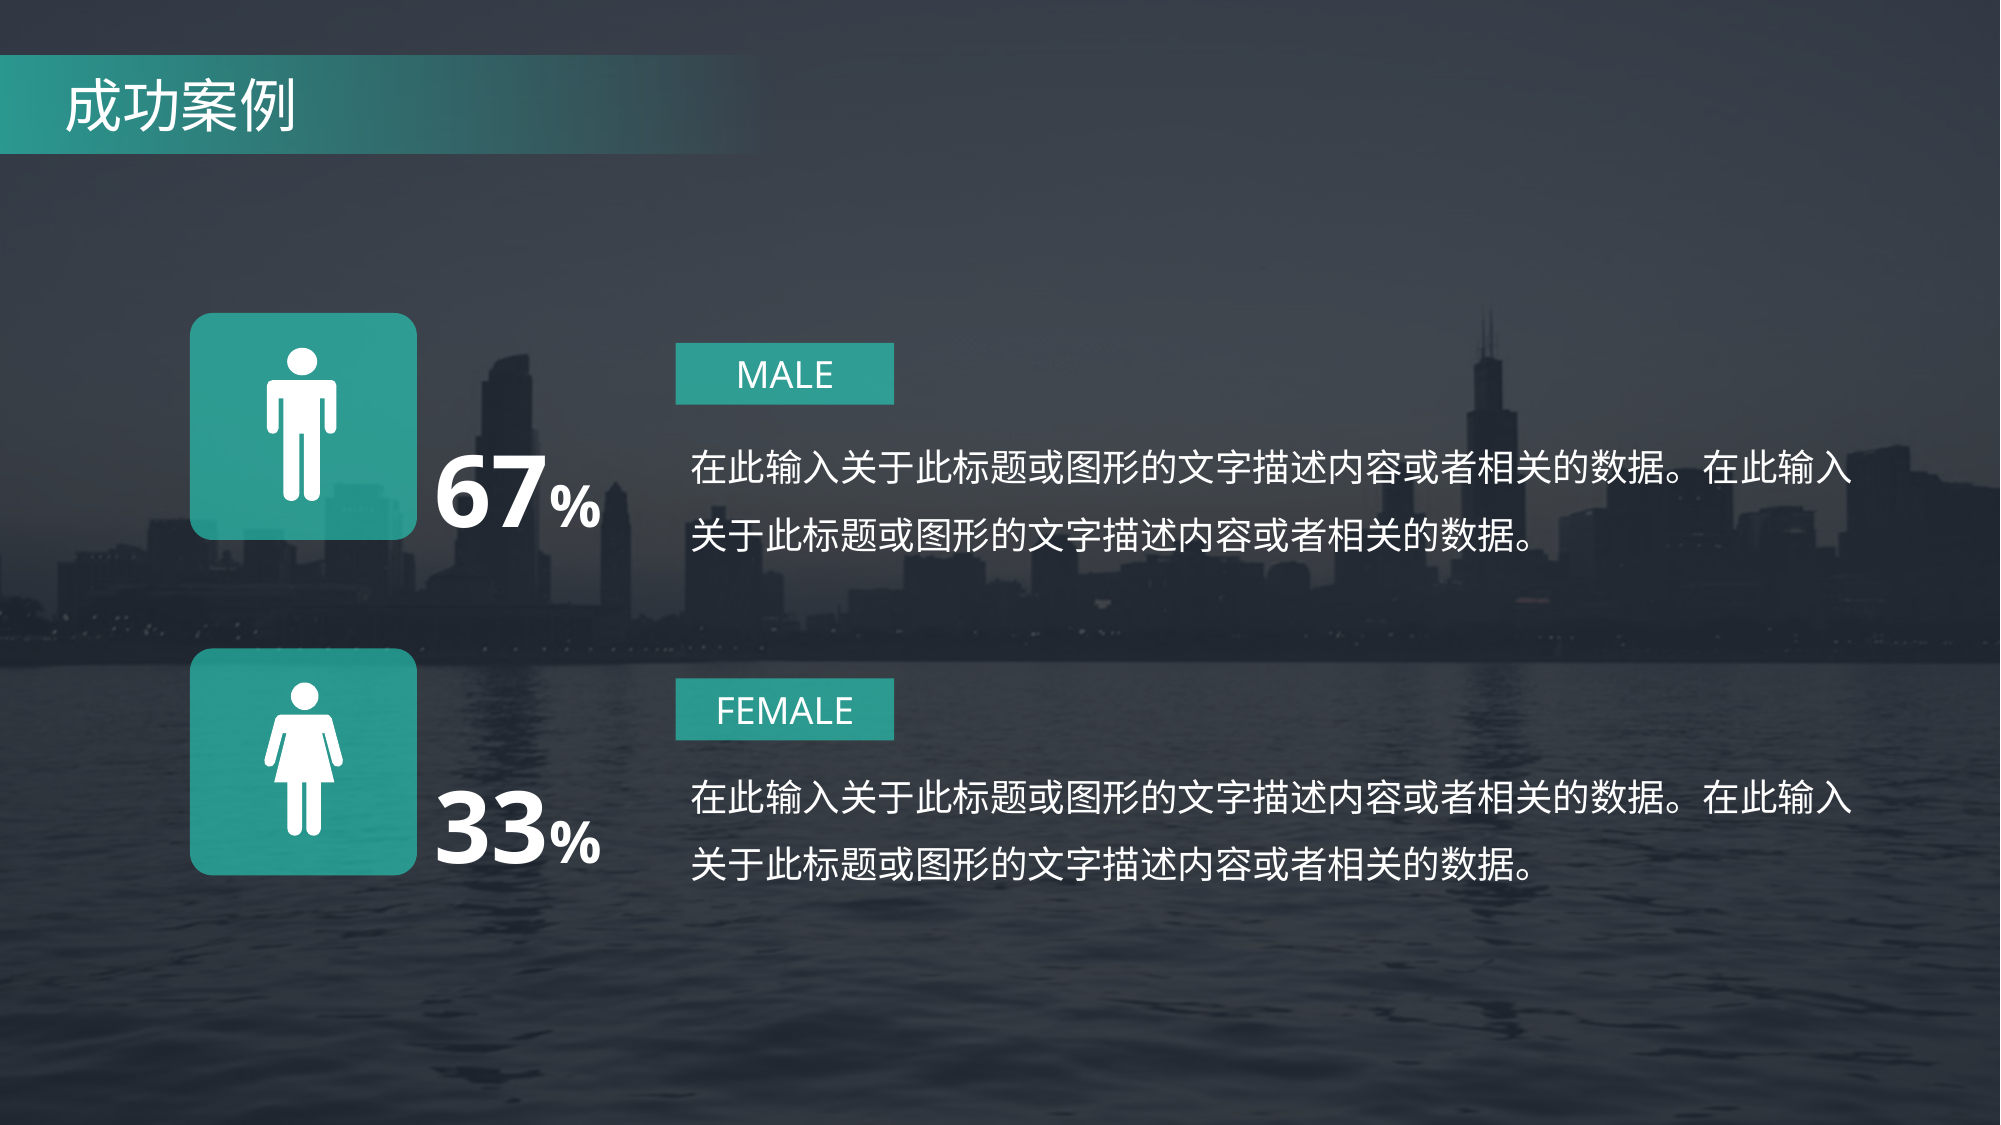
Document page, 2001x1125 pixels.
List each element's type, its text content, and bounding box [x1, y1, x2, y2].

text_box [289, 681, 320, 712]
text_box MALE [675, 342, 895, 406]
text_box [188, 311, 418, 541]
text_box [188, 647, 418, 877]
title 成功案例 [47, 61, 314, 148]
text_box FEMALE [675, 677, 895, 741]
text_box 33% [419, 756, 665, 891]
text_box [286, 346, 319, 377]
text_box [265, 378, 338, 503]
text_box 在此输入关于此标题或图形的文字描述内容或者相关的数据。在此输入关于此标题或图形的文字描述内容或者相关的数据。 [675, 414, 1871, 565]
text_box [263, 713, 344, 838]
text_box 在此输入关于此标题或图形的文字描述内容或者相关的数据。在此输入关于此标题或图形的文字描述内容或者相关的数据。 [675, 743, 1871, 894]
text_box 67% [419, 420, 665, 556]
